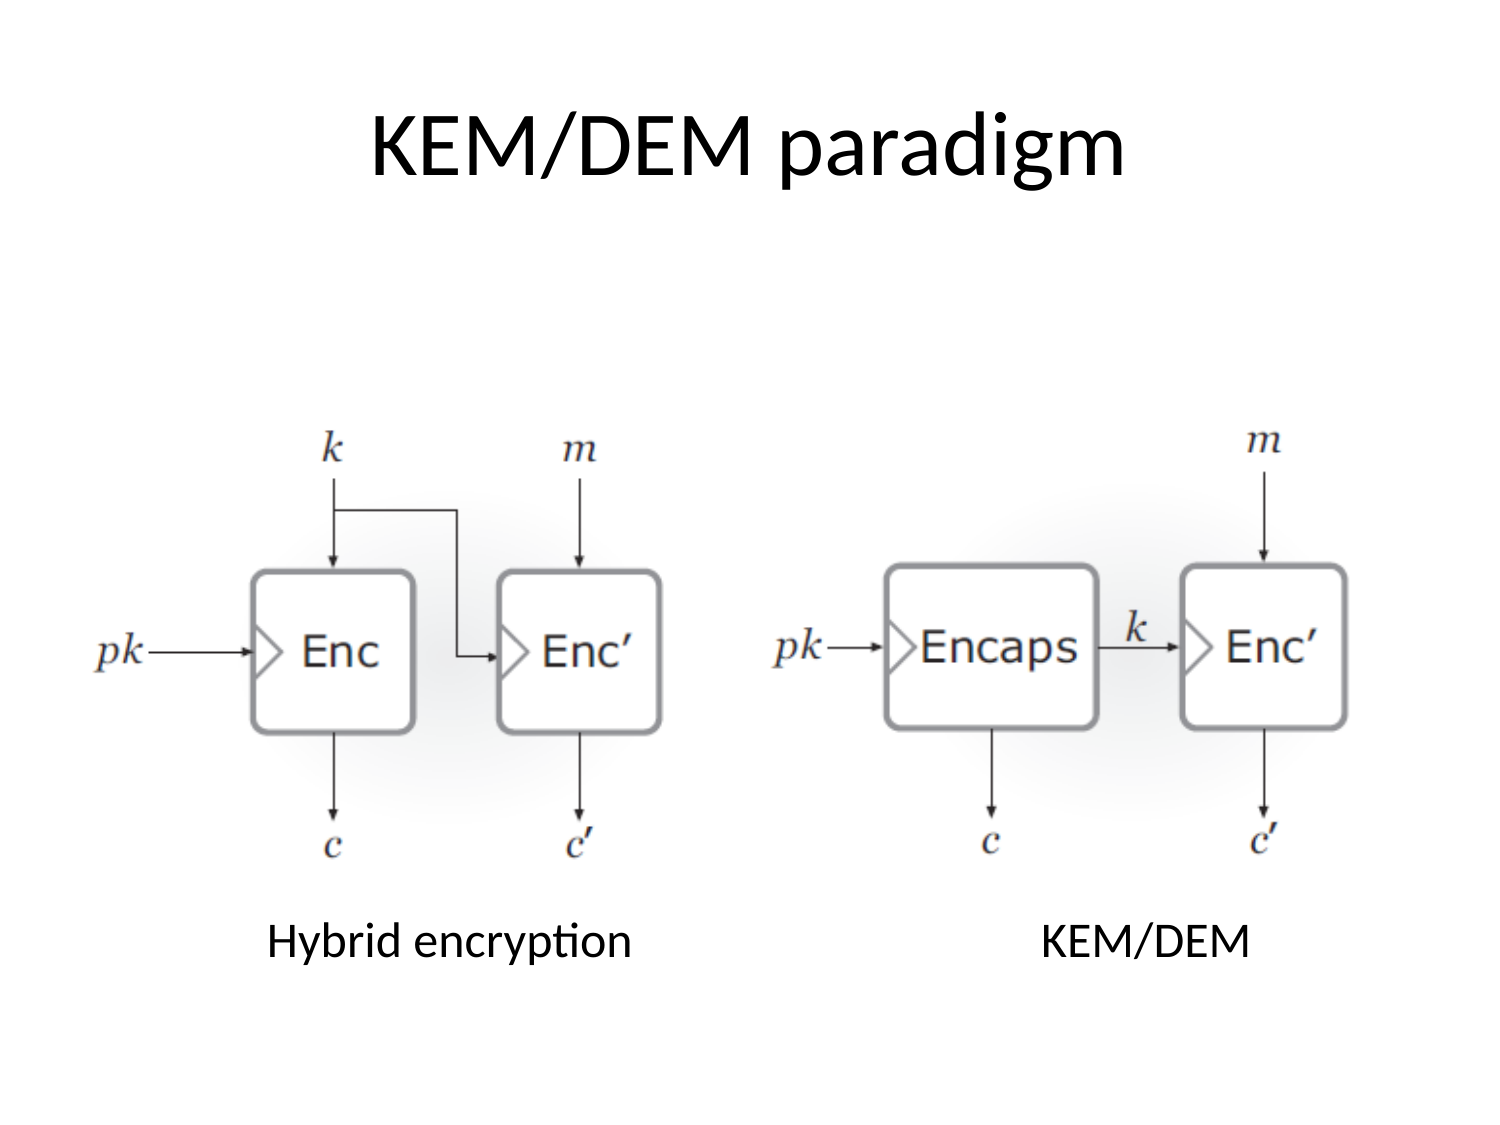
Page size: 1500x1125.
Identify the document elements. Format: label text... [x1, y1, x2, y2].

text_box KEM/DEM [1026, 899, 1267, 975]
picture [749, 412, 1400, 876]
picture [75, 404, 686, 876]
title KEM/DEM paradigm [75, 45, 1425, 233]
text_box Hybrid encryption [252, 899, 648, 975]
